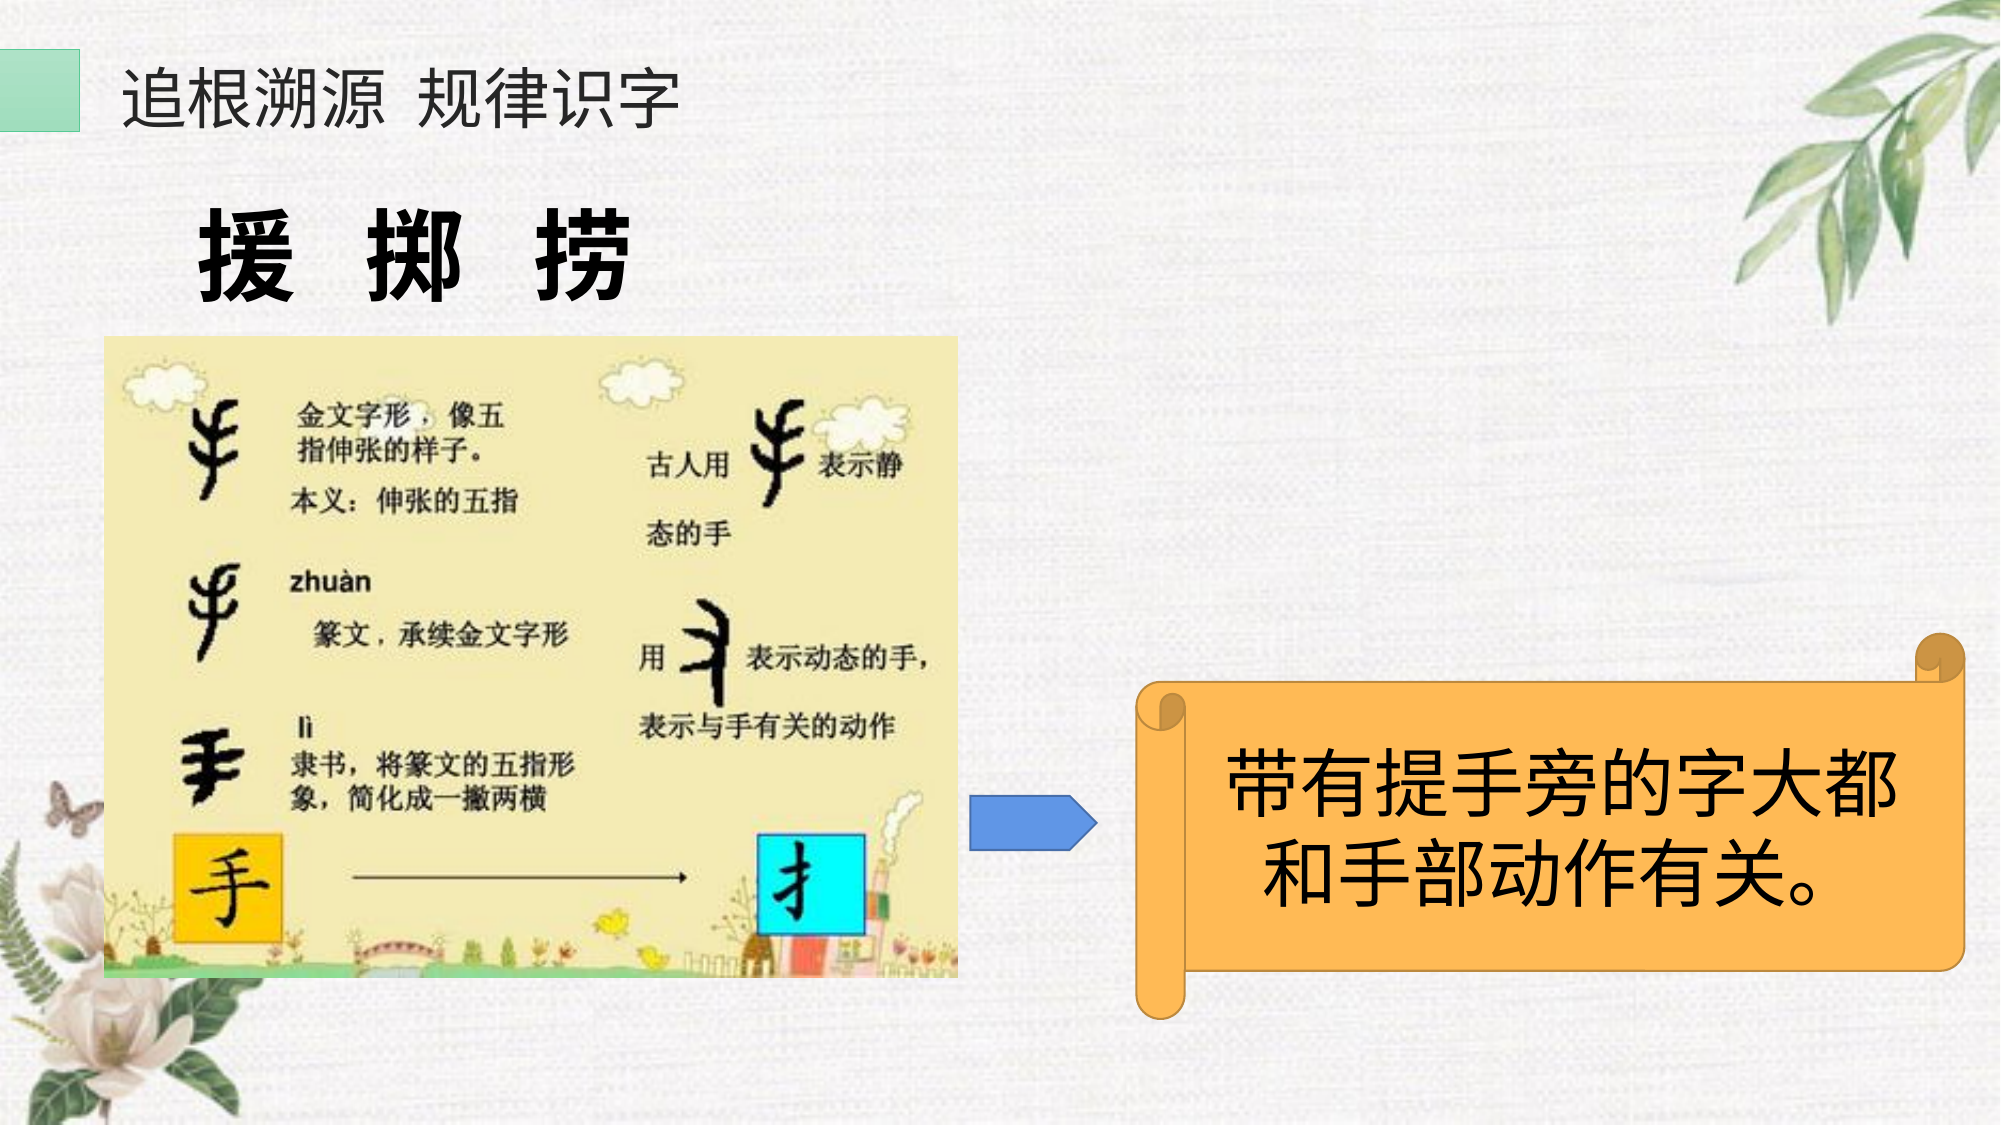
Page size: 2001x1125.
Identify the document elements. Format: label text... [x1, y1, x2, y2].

text_box [969, 794, 1099, 852]
picture [0, 0, 2001, 1125]
text_box 带有提手旁的字大都和手部动作有关。 [1135, 632, 1966, 1020]
text_box 援 掷 捞 [182, 185, 971, 321]
text_box 追根溯源 规律识字 [105, 49, 1048, 145]
text_box [0, 49, 80, 132]
